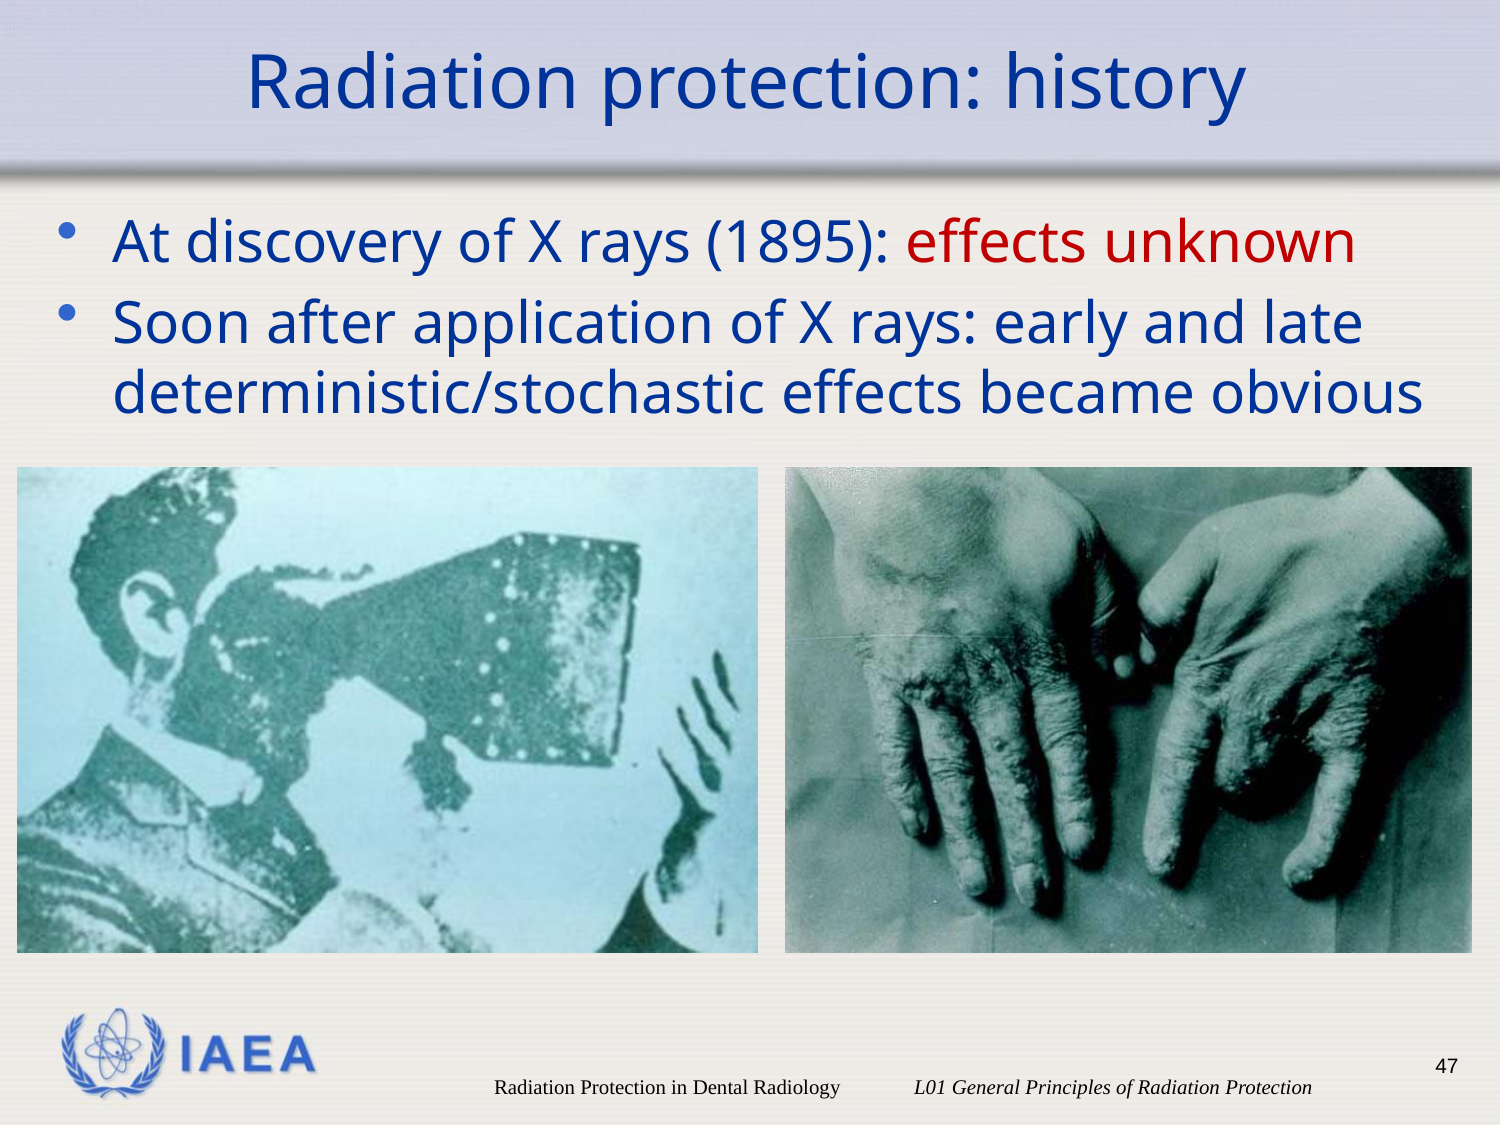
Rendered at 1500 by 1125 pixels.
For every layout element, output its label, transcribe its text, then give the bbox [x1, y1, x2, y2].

list At discovery of X rays (1895): effects unknown Soon after application of X rays: early and late deterministic/stochastic effects became obvious [40, 196, 1459, 872]
title Radiation protection: history [46, 15, 1447, 142]
text_box Radiation Protection in Dental Radiology L01 General Principles of Radiation Protection [454, 1065, 1353, 1106]
slide_number 47 [1389, 1044, 1474, 1093]
picture [0, 0, 1500, 1125]
